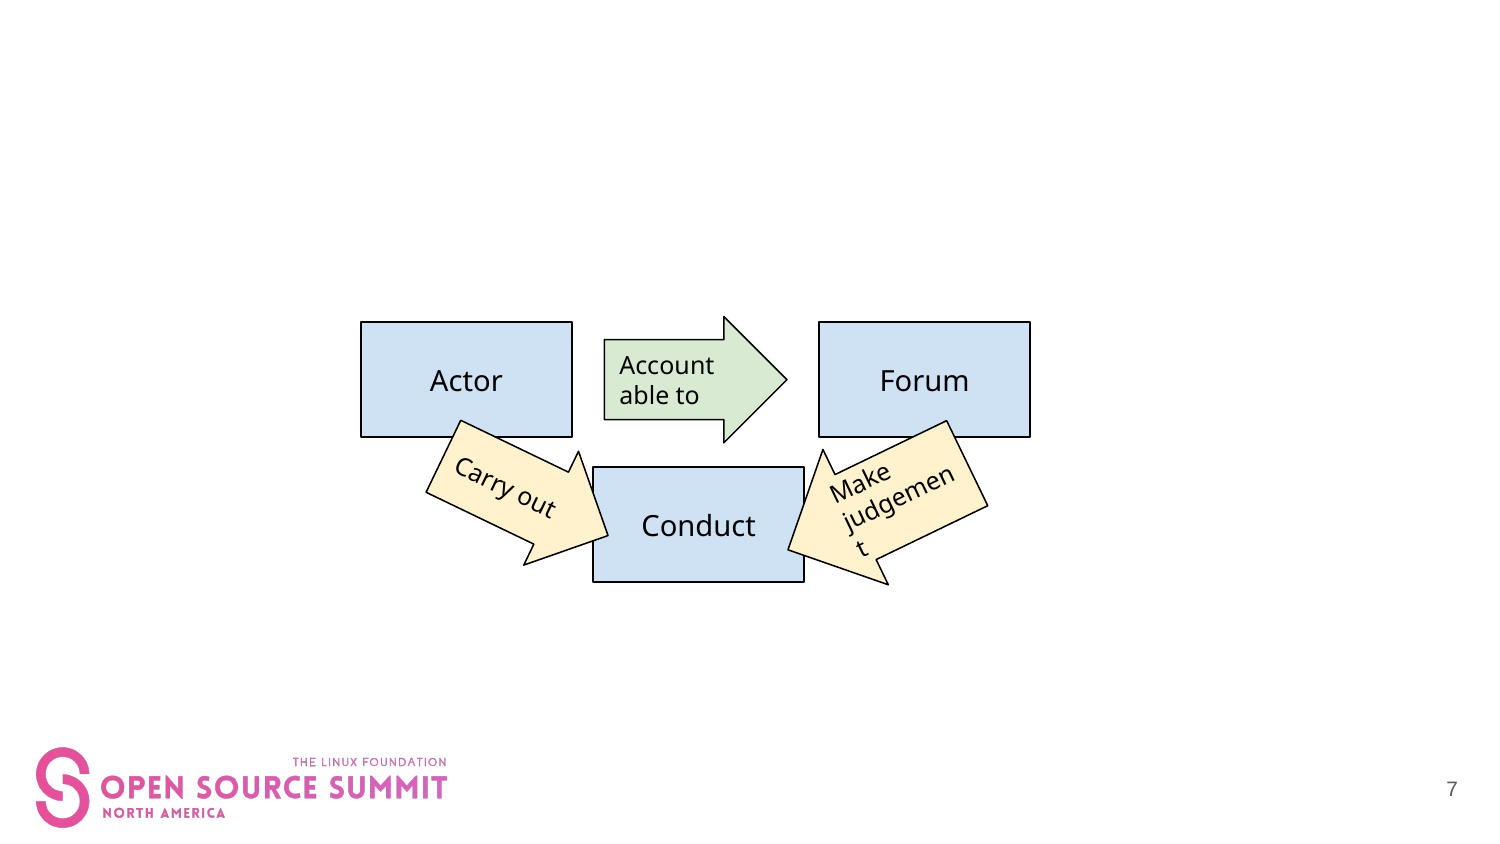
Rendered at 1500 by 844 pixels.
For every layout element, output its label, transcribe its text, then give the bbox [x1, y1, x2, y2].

text_box Account able to [604, 316, 787, 443]
text_box Actor [361, 322, 573, 438]
picture [36, 747, 447, 828]
text_box Carry out [426, 420, 609, 566]
text_box Conduct [593, 466, 804, 582]
text_box Make judgement [787, 420, 988, 585]
text_box Forum [819, 322, 1031, 438]
